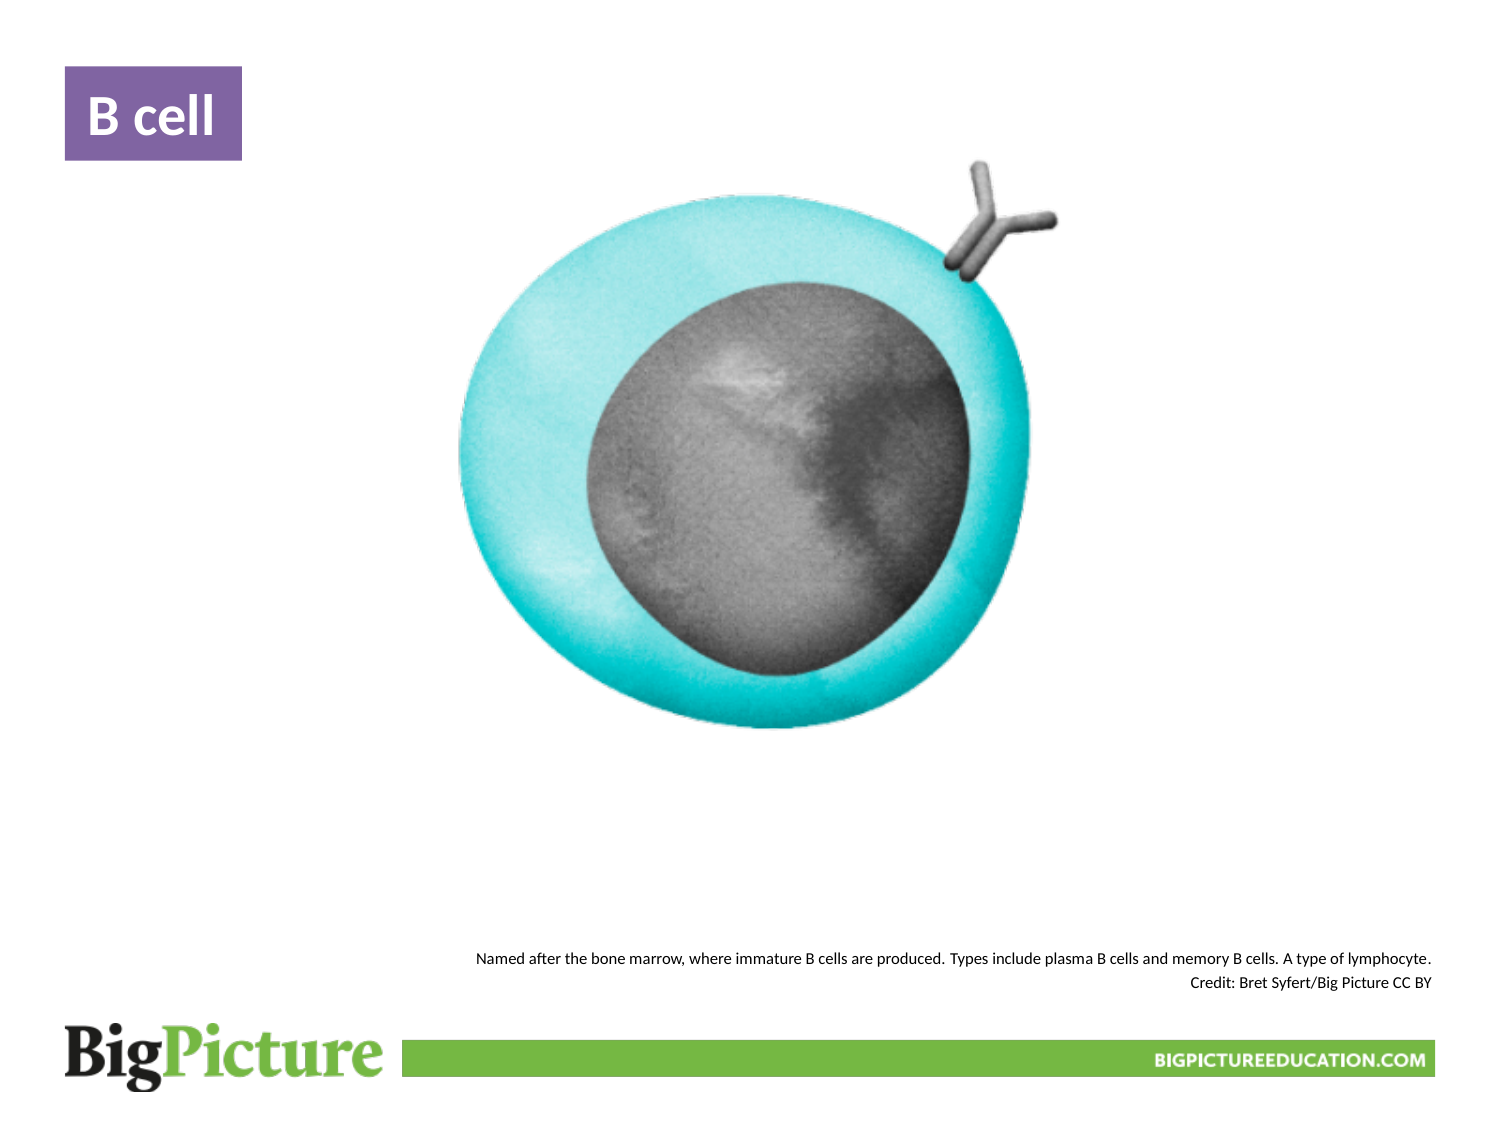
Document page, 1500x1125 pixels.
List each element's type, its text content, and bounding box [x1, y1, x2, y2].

text_box Named after the bone marrow, where immature B cells are produced. Types include plasma B cells and memory B cells. A type of lymphocyte. Credit: Bret Syfert/Big Picture CC BY [64, 940, 1447, 1012]
picture [0, 51, 1500, 896]
picture [64, 1022, 1436, 1092]
